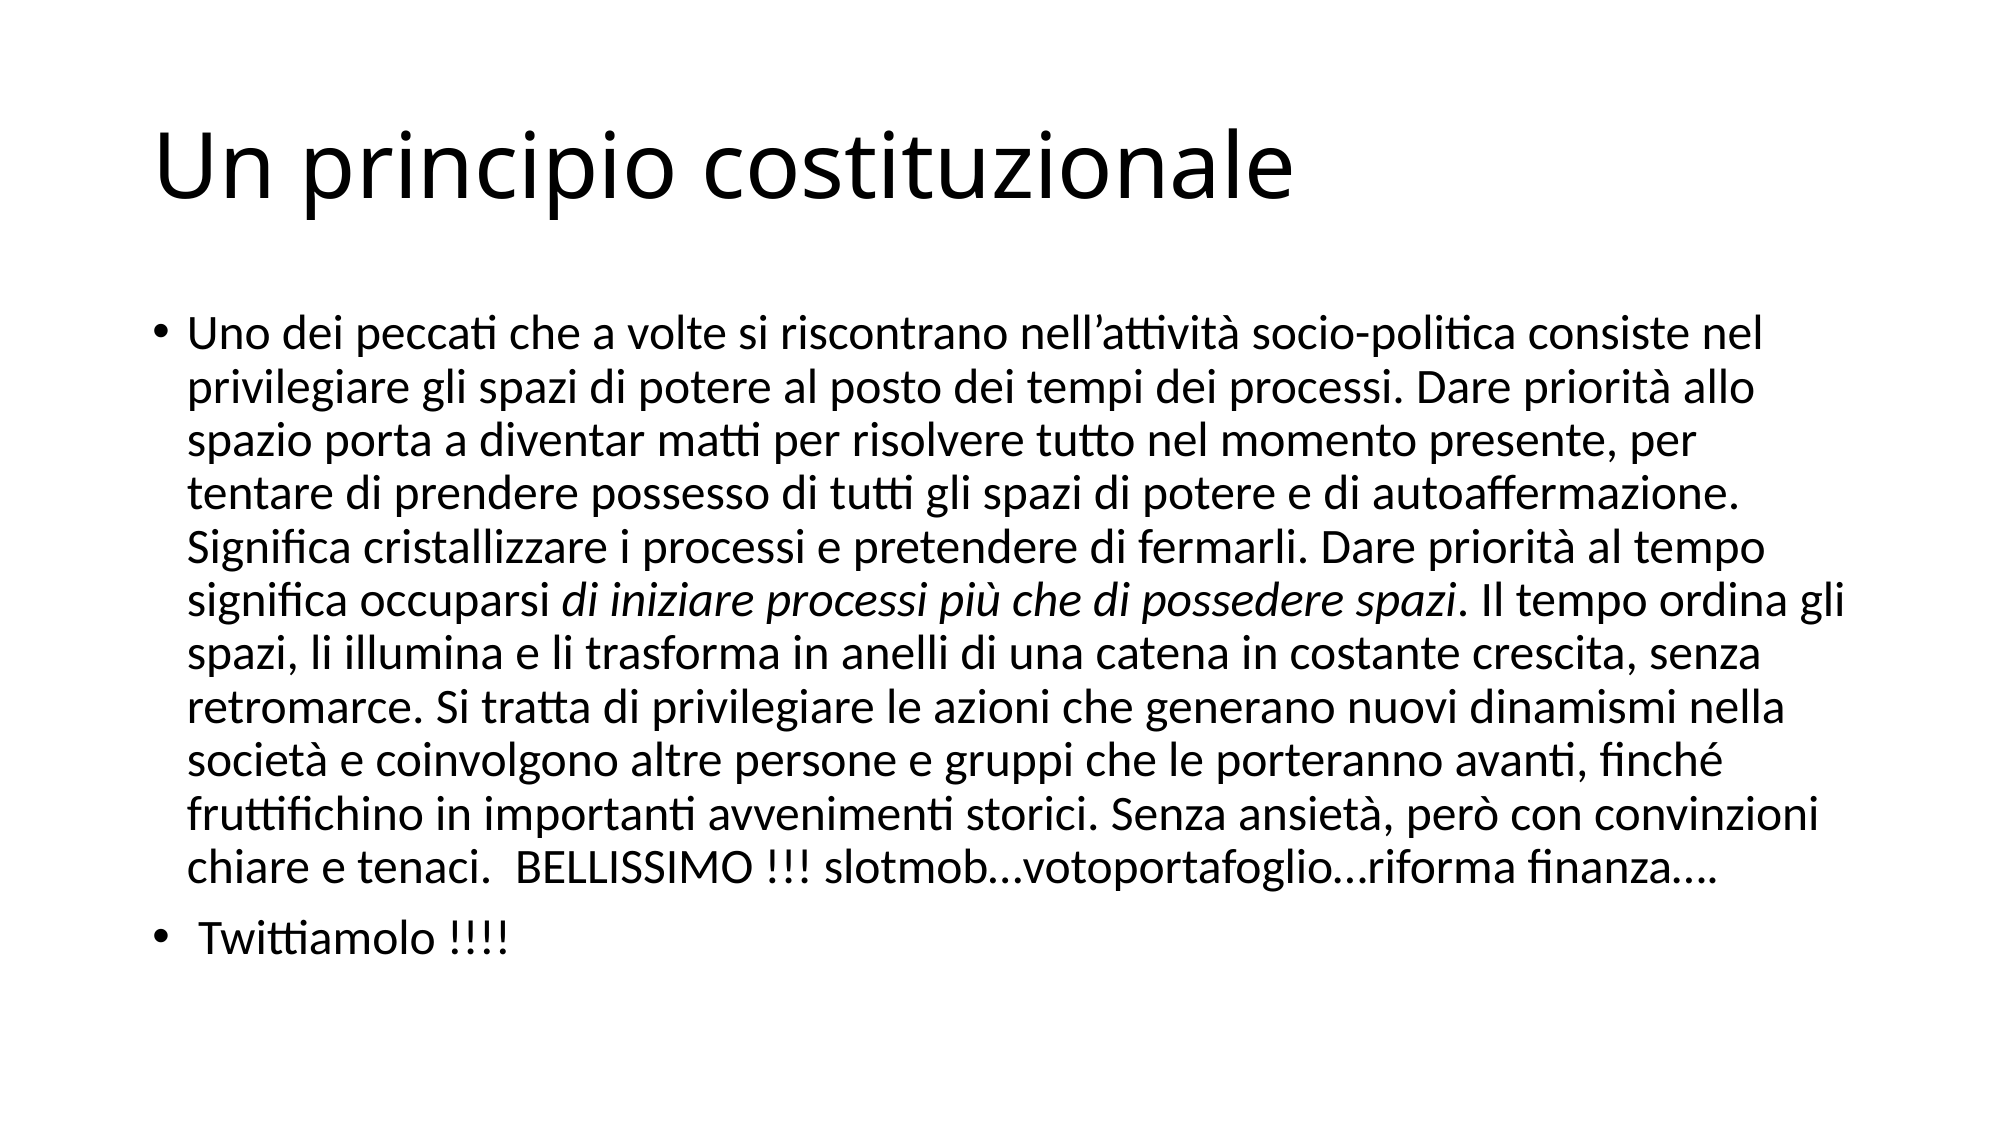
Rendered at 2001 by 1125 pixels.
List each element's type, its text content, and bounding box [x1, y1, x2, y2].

list Uno dei peccati che a volte si riscontrano nell’attività socio-politica consiste nel privilegiare gli spazi di potere al posto dei tempi dei processi. Dare priorità allo spazio porta a diventar matti per risolvere tutto nel momento presente, per tentare di prendere possesso di tutti gli spazi di potere e di autoaffermazione. Significa cristallizzare i processi e pretendere di fermarli. Dare priorità al tempo significa occuparsi di iniziare processi più che di possedere spazi. Il tempo ordina gli spazi, li illumina e li trasforma in anelli di una catena in costante crescita, senza retromarce. Si tratta di privilegiare le azioni che generano nuovi dinamismi nella società e coinvolgono altre persone e gruppi che le porteranno avanti, finché fruttifichino in importanti avvenimenti storici. Senza ansietà, però con convinzioni chiare e tenaci. BELLISSIMO !!! slotmob…votoportafoglio…riforma finanza…. Twittiamolo !!!! [137, 299, 1863, 1014]
title Un principio costituzionale [137, 59, 1863, 278]
